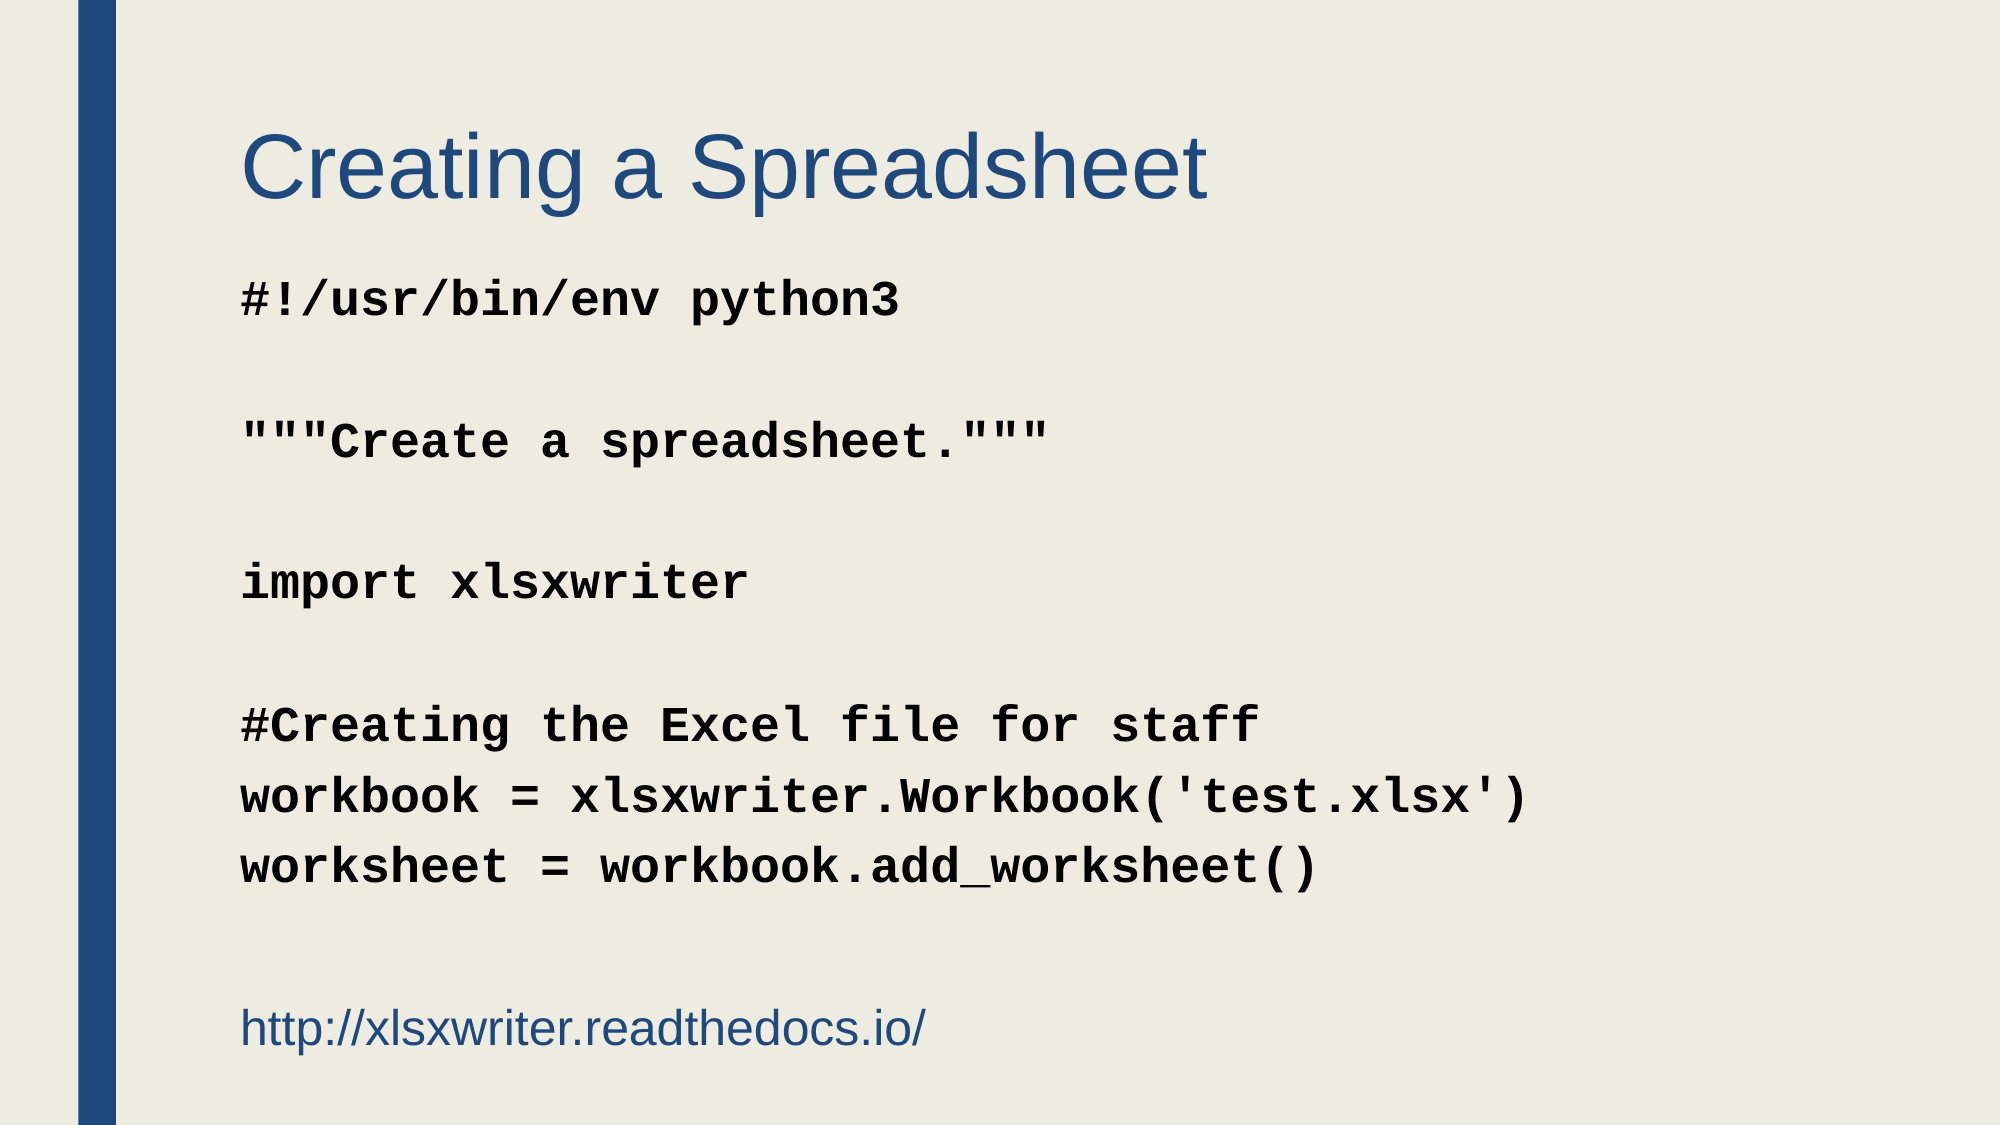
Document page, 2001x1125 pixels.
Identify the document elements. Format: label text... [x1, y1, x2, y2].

title Creating a Spreadsheet [225, 112, 1800, 262]
list #!/usr/bin/env python3 """Create a spreadsheet.""" import xlsxwriter #Creating the Excel file for staff workbook = xlsxwriter.Workbook('test.xlsx') worksheet = workbook.add_worksheet() http://xlsxwriter.readthedocs.io/ [225, 262, 1800, 850]
